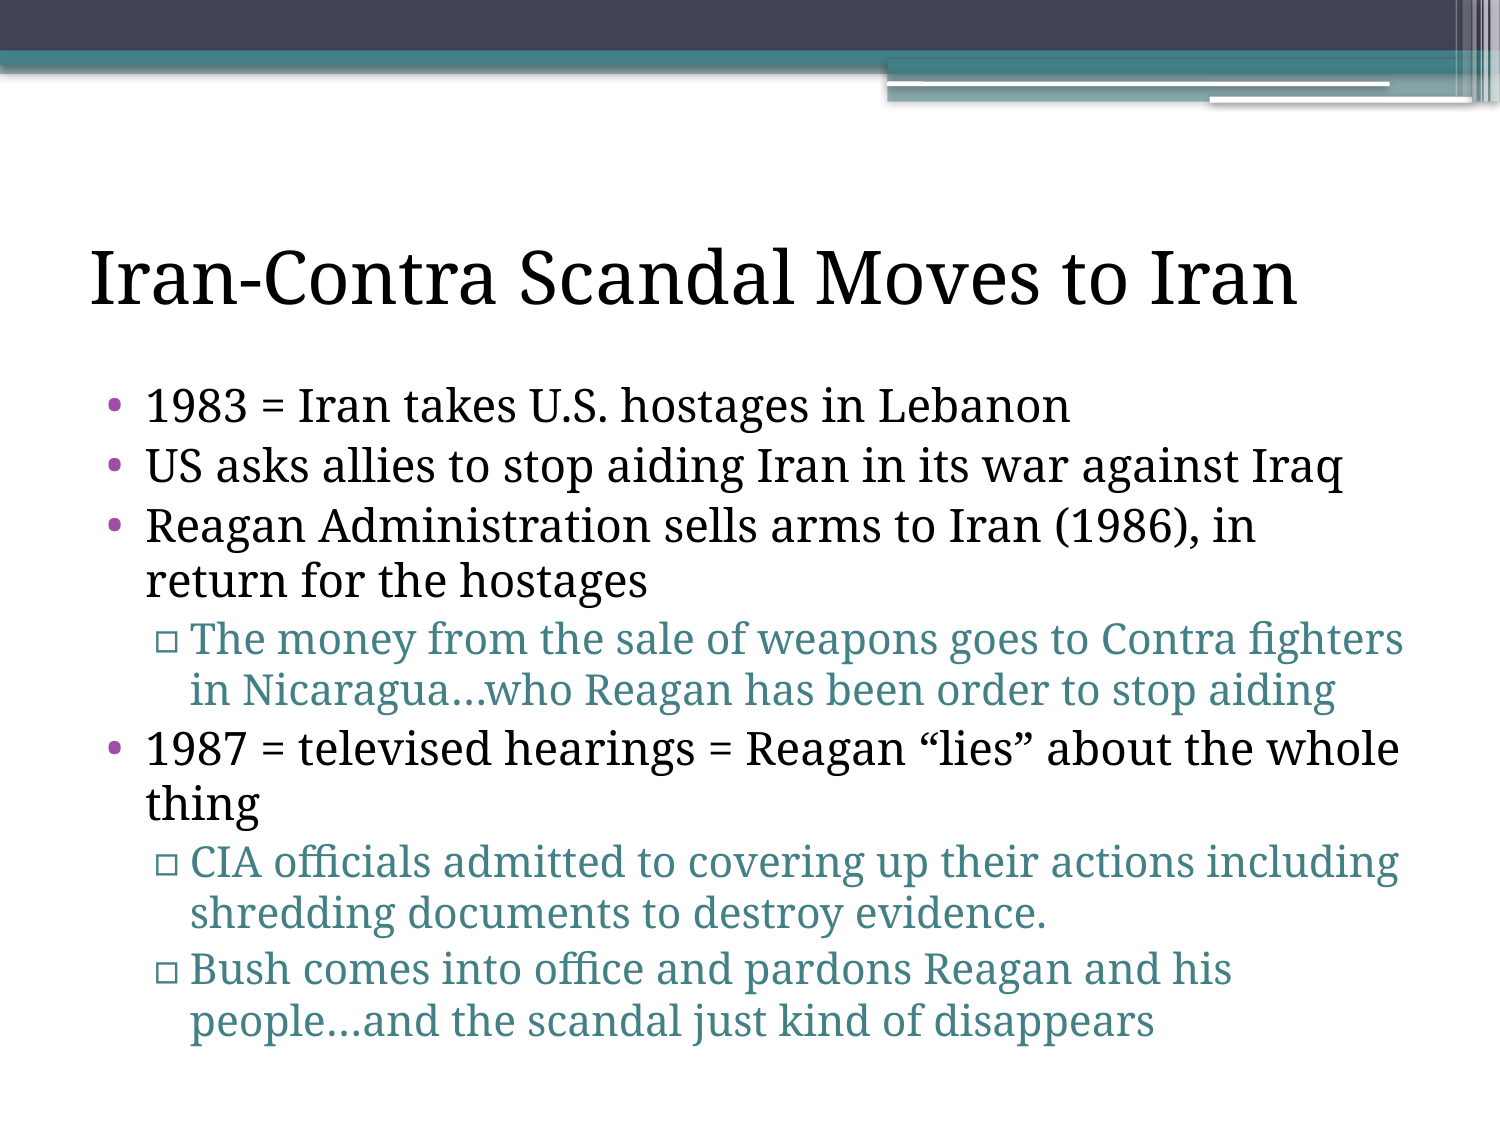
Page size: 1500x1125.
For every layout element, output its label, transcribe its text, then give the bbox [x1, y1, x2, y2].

list 1983 = Iran takes U.S. hostages in Lebanon US asks allies to stop aiding Iran in its war against Iraq Reagan Administration sells arms to Iran (1986), in return for the hostages The money from the sale of weapons goes to Contra fighters in Nicaragua…who Reagan has been order to stop aiding 1987 = televised hearings = Reagan “lies” about the whole thing CIA officials admitted to covering up their actions including shredding documents to destroy evidence. Bush comes into office and pardons Reagan and his people…and the scandal just kind of disappears [75, 368, 1425, 1079]
title Iran-Contra Scandal Moves to Iran [75, 187, 1425, 363]
